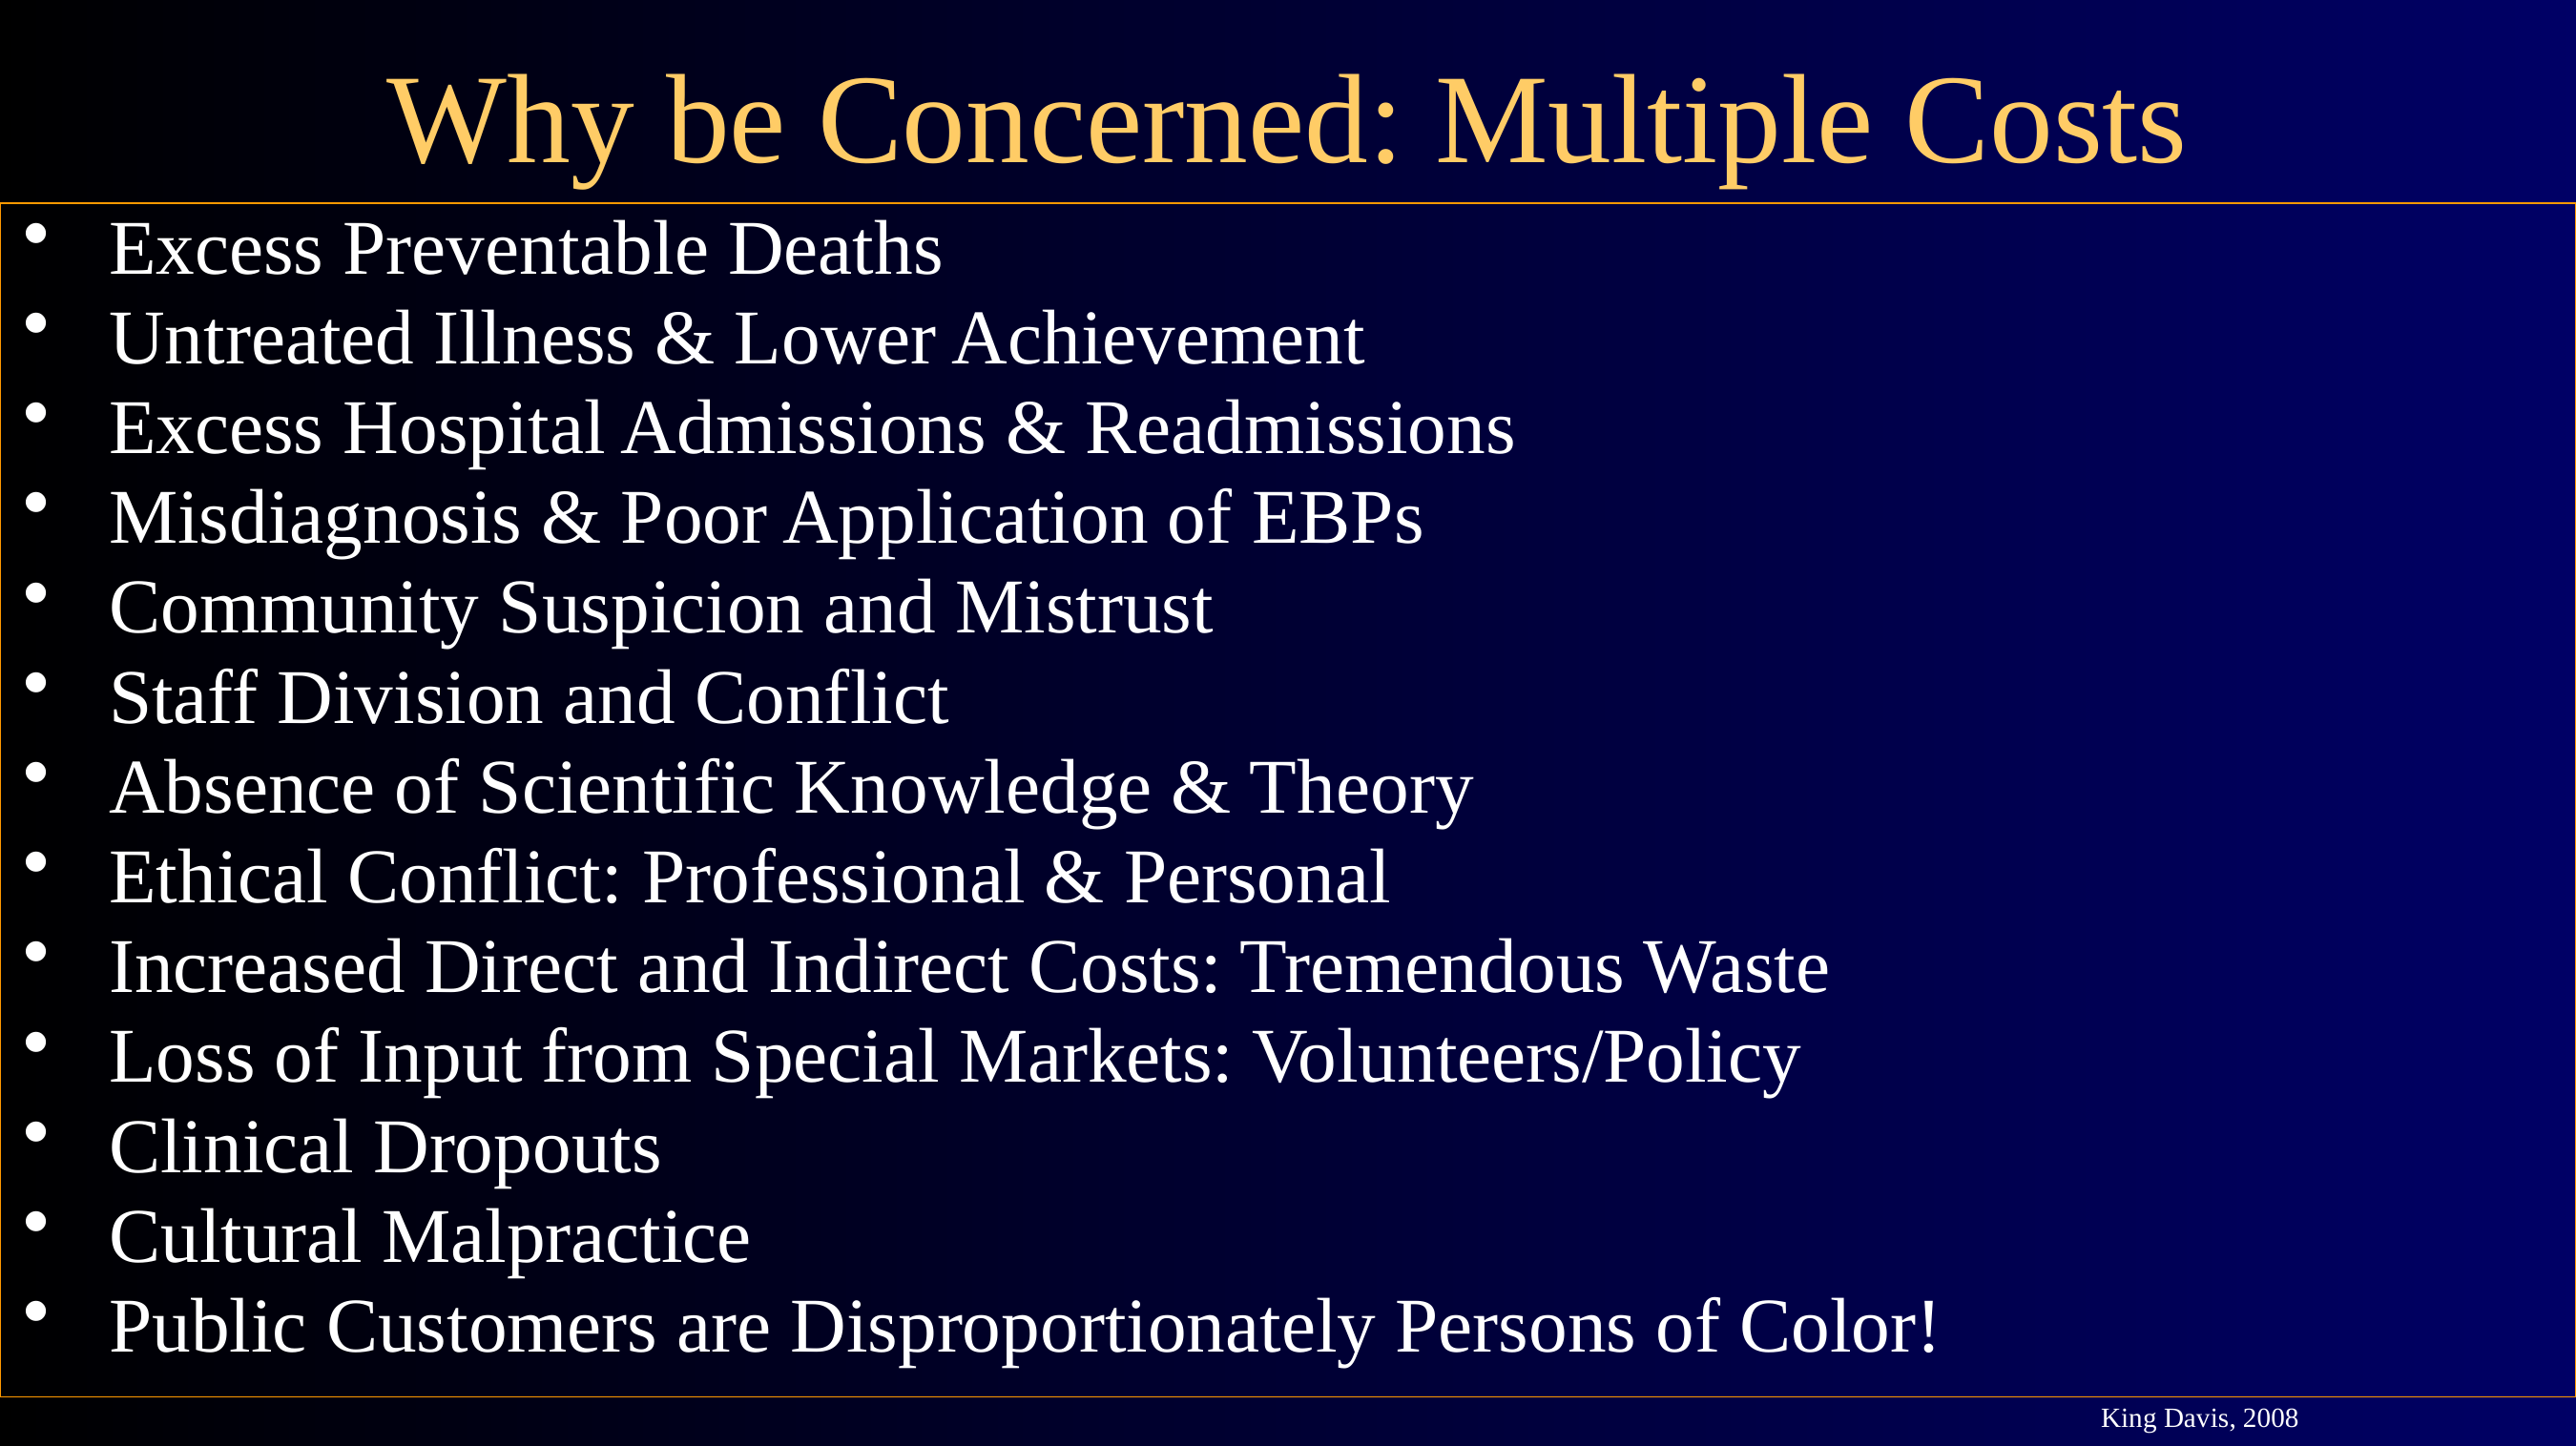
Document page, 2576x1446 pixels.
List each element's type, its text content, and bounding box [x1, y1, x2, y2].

title Why be Concerned: Multiple Costs [193, 0, 2383, 202]
text_box King Davis, 2008 [2087, 1392, 2538, 1440]
list Excess Preventable Deaths Untreated Illness & Lower Achievement Excess Hospital Admissions & Readmissions Misdiagnosis & Poor Application of EBPs Community Suspicion and Mistrust Staff Division and Conflict Absence of Scientific Knowledge & Theory Ethical Conflict: Professional & Personal Increased Direct and Indirect Costs: Tremendous Waste Loss of Input from Special Markets: Volunteers/Policy Clinical Dropouts Cultural Malpractice Public Customers are Disproportionately Persons of Color! [0, 202, 2576, 1397]
